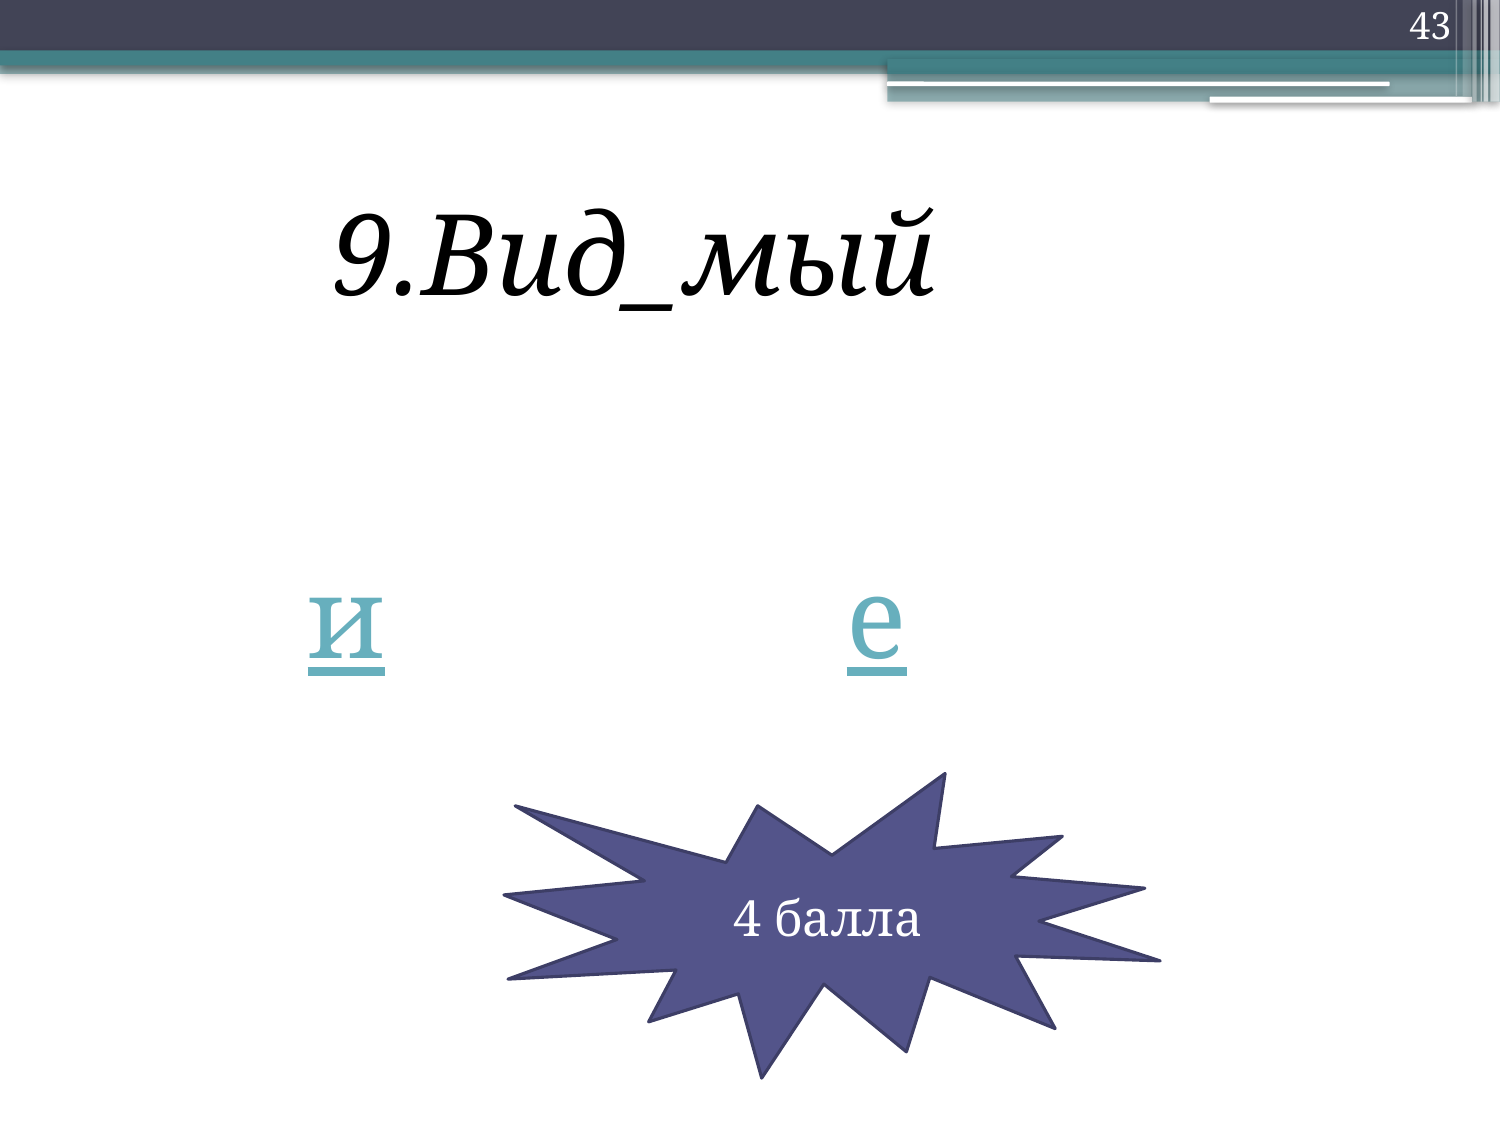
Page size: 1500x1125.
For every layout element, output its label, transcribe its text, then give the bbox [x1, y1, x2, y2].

text_box 9.Вид_мый [316, 175, 1172, 326]
slide_number 43 [1341, 0, 1466, 61]
text_box и [292, 539, 551, 708]
text_box е [831, 539, 1090, 708]
text_box 4 балла [502, 772, 1162, 1080]
